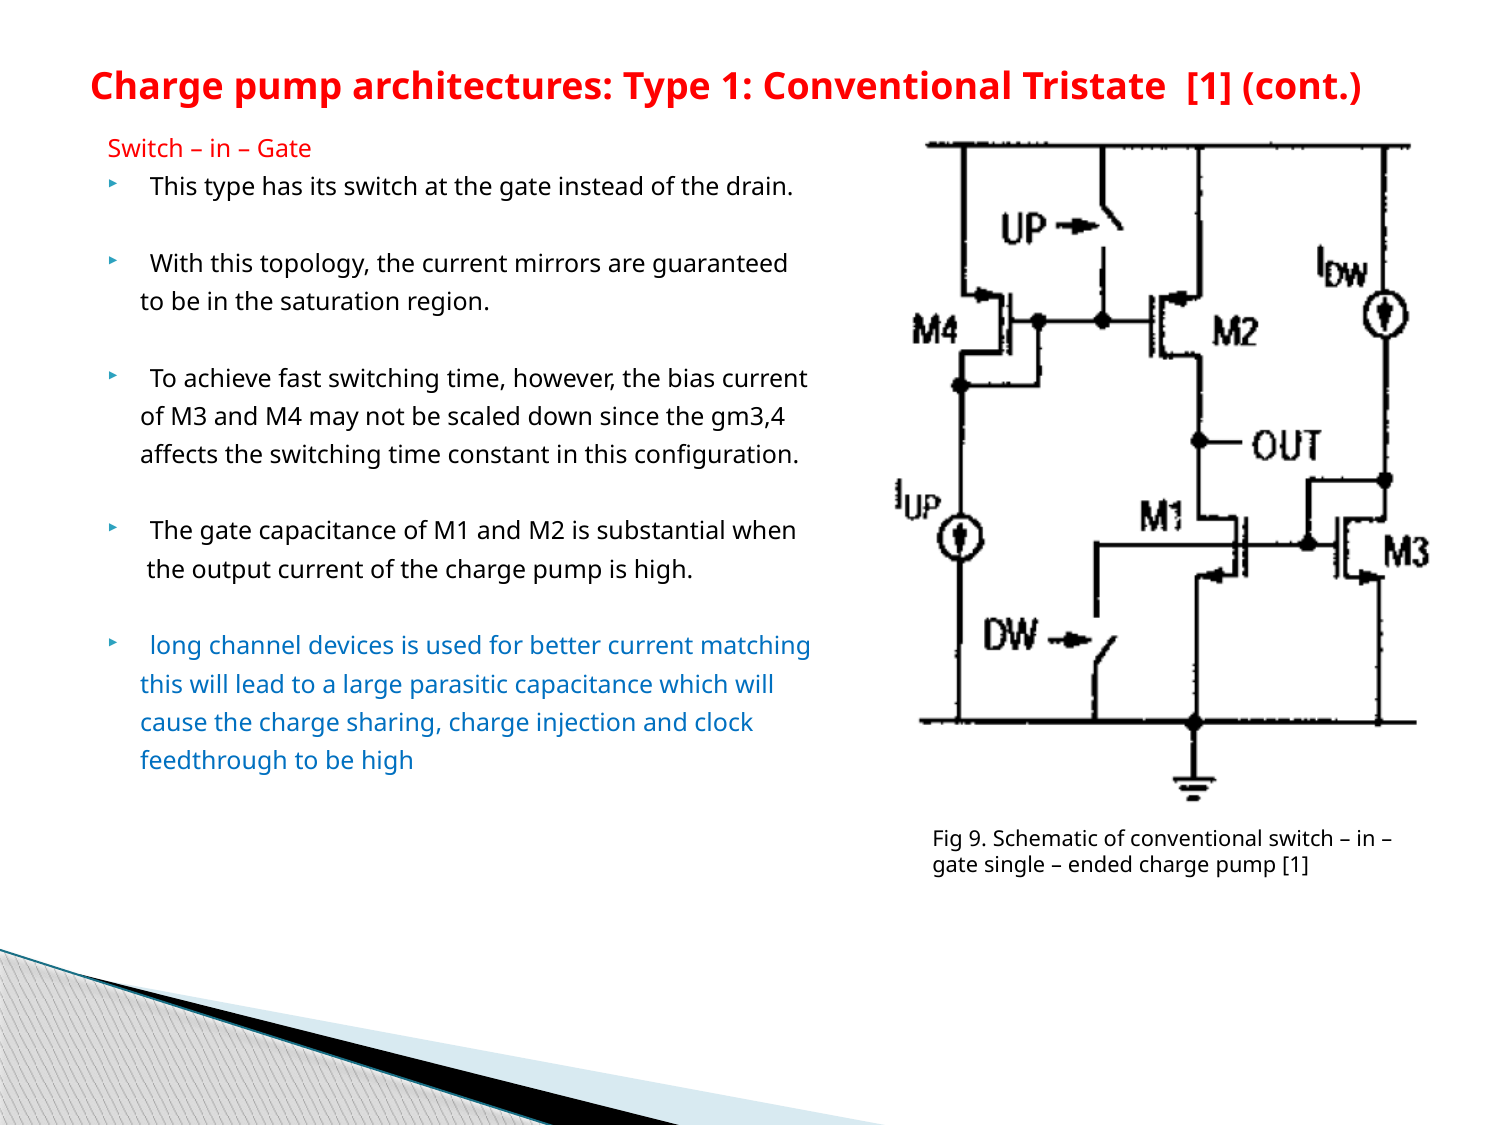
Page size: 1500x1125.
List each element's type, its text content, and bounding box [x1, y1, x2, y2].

title Charge pump architectures: Type 1: Conventional Tristate [1] (cont.) [75, 45, 1425, 125]
picture [874, 112, 1463, 813]
list Switch – in – Gate This type has its switch at the gate instead of the drain. With this topology, the current mirrors are guaranteed to be in the saturation region. To achieve fast switching time, however, the bias current of M3 and M4 may not be scaled down since the gm3,4 affects the switching time constant in this configuration. The gate capacitance of M1 and M2 is substantial when the output current of the charge pump is high. long channel devices is used for better current matching this will lead to a large parasitic capacitance which will cause the charge sharing, charge injection and clock feedthrough to be high [75, 125, 1425, 986]
text_box Fig 9. Schematic of conventional switch – in – gate single – ended charge pump [1] [899, 824, 1413, 887]
